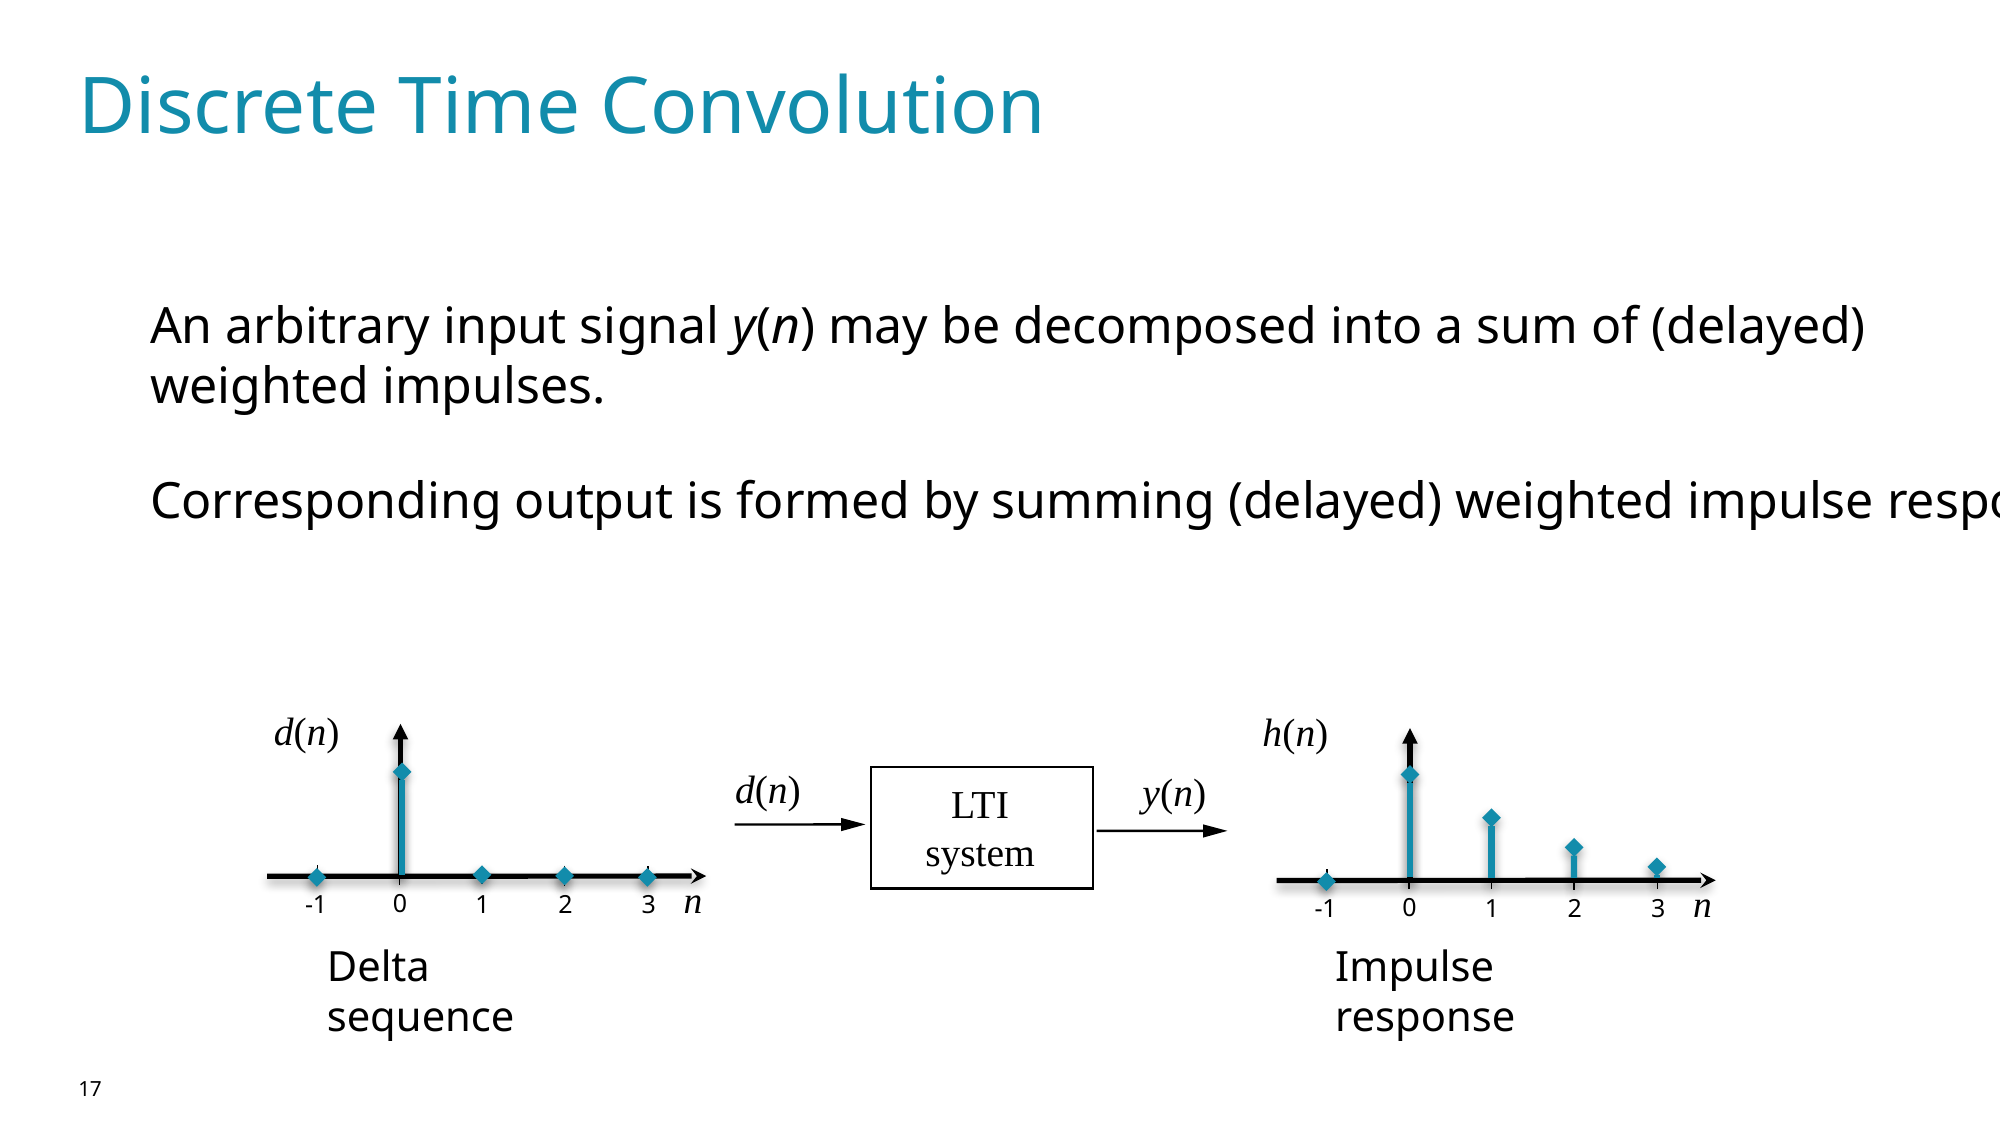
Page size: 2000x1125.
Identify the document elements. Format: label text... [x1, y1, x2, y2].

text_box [734, 766, 1228, 889]
text_box Impulse response [1335, 948, 1657, 1041]
text_box Delta sequence [326, 942, 626, 1041]
text_box h(n) [1262, 707, 1367, 749]
title Discrete Time Convolution [78, 55, 1910, 150]
text_box An arbitrary input signal y(n) may be decomposed into a sum of (delayed) weighted impulses. Corresponding output is formed by summing (delayed) weighted impulse responses. [150, 263, 1706, 568]
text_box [266, 705, 709, 931]
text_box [1276, 727, 1719, 935]
